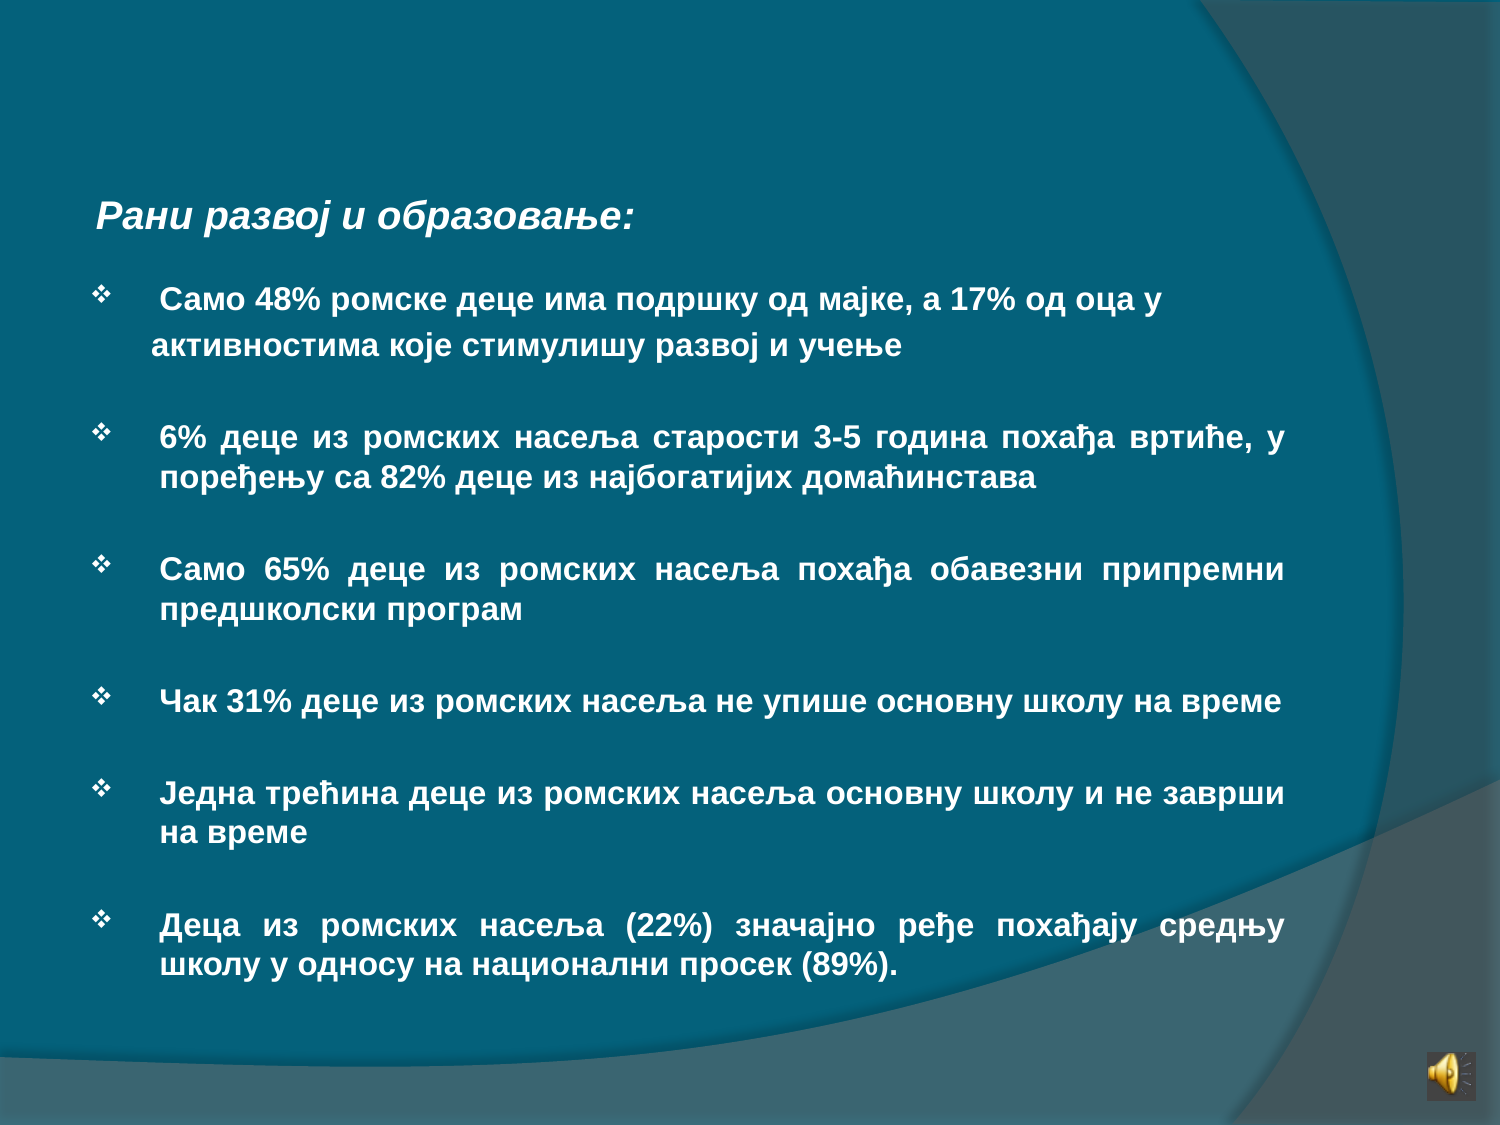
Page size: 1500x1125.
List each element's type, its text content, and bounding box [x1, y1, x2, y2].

picture [1426, 1051, 1477, 1102]
list Рани развој и образовање: Само 48% ромске деце има подршку од мајке, а 17% од оца у активностима које стимулишу развој и учење 6% деце из ромских насеља старости 3-5 година похађа вртиће, у поређењу са 82% деце из најбогатијих домаћинстава Само 65% деце из ромских насеља похађа обавезни припремни предшколски програм Чак 31% деце из ромских насеља не упише основну школу на време Једна трећина деце из ромских насеља основну школу и не заврши на време Деца из ромских насеља (22%) значајно ређе похађају средњу школу у односу на национални просек (89%). [75, 182, 1300, 1088]
